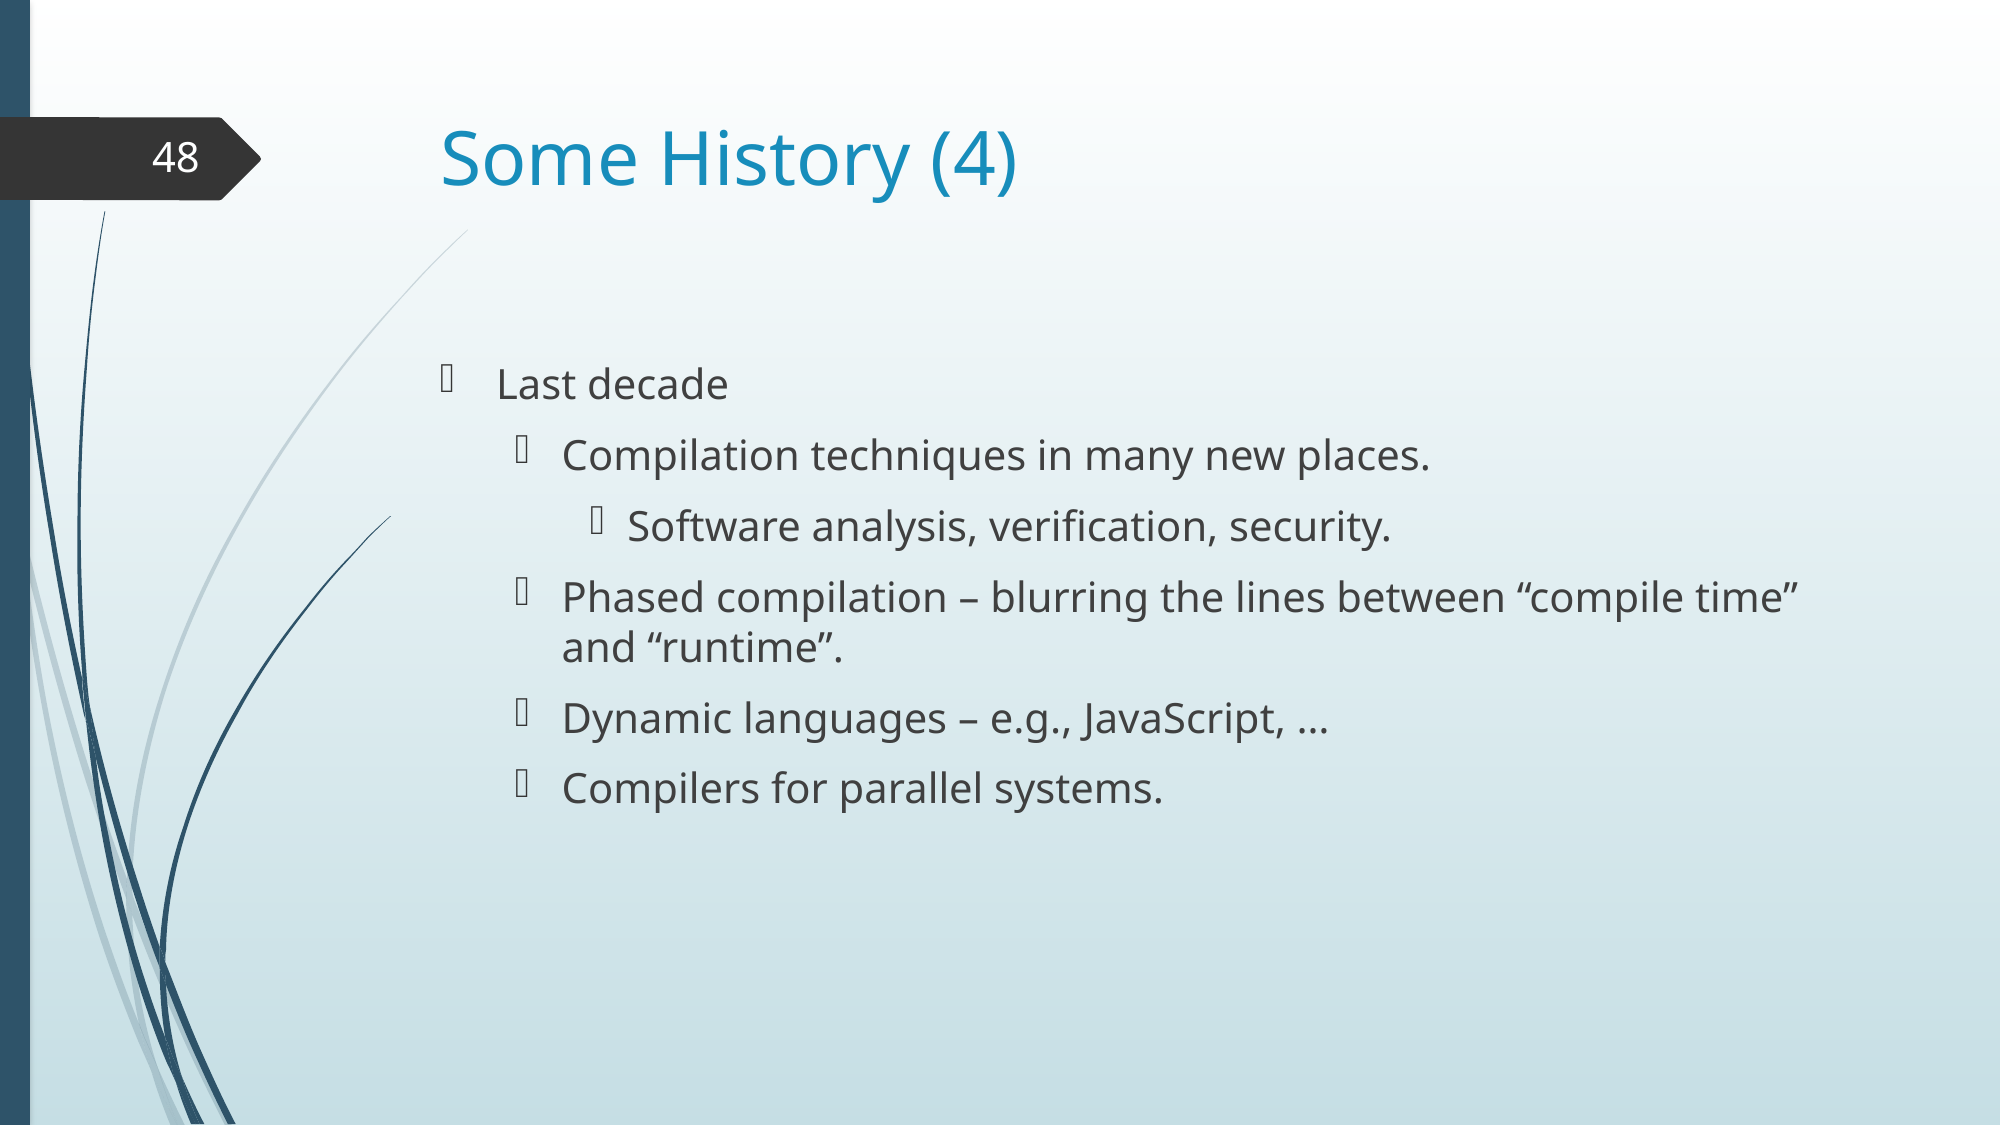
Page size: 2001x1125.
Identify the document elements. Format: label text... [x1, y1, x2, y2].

list Last decade Compilation techniques in many new places. Software analysis, verification, security. Phased compilation – blurring the lines between “compile time” and “runtime”. Dynamic languages – e.g., JavaScript, … Compilers for parallel systems. [424, 350, 1888, 988]
title Some History (4) [425, 102, 1888, 313]
slide_number 48 [87, 129, 216, 190]
